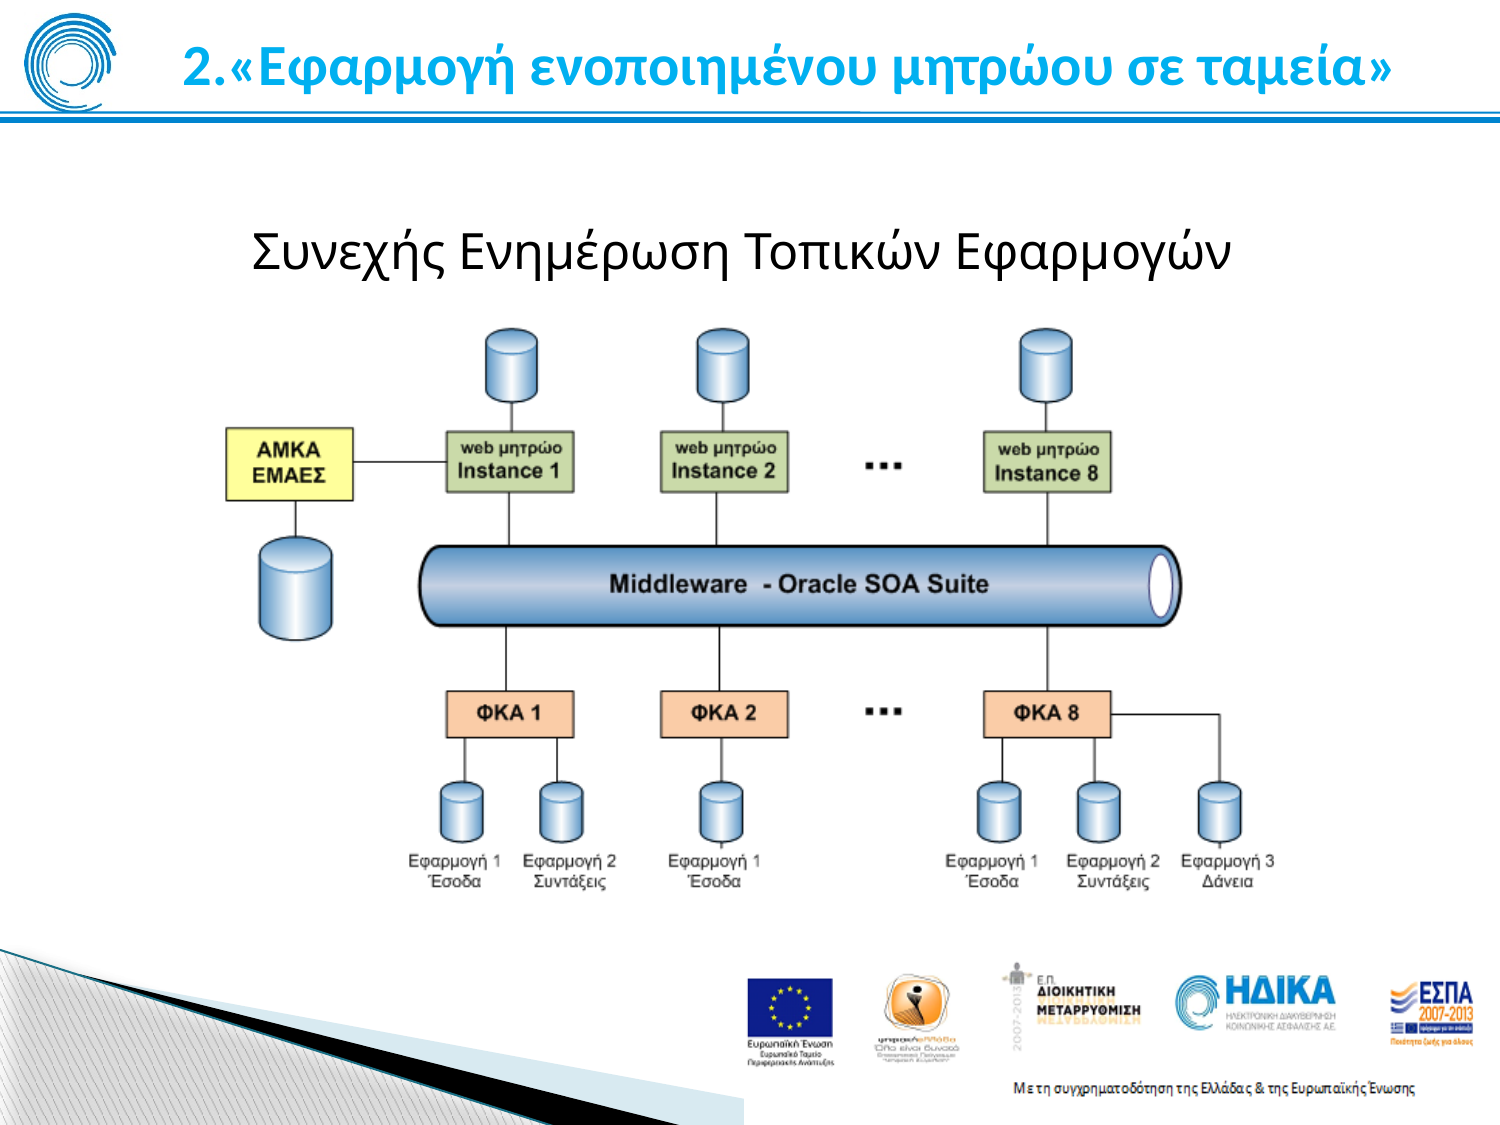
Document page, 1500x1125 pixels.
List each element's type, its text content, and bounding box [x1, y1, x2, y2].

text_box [0, 112, 1500, 121]
picture [24, 12, 125, 111]
title 2.«Εφαρμογή ενοποιημένου μητρώου σε ταμεία» [150, 0, 1500, 112]
text_box Συνεχής Ενημέρωση Τοπικών Εφαρμογών [237, 212, 1325, 274]
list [187, 274, 1326, 954]
picture [744, 960, 1500, 1125]
